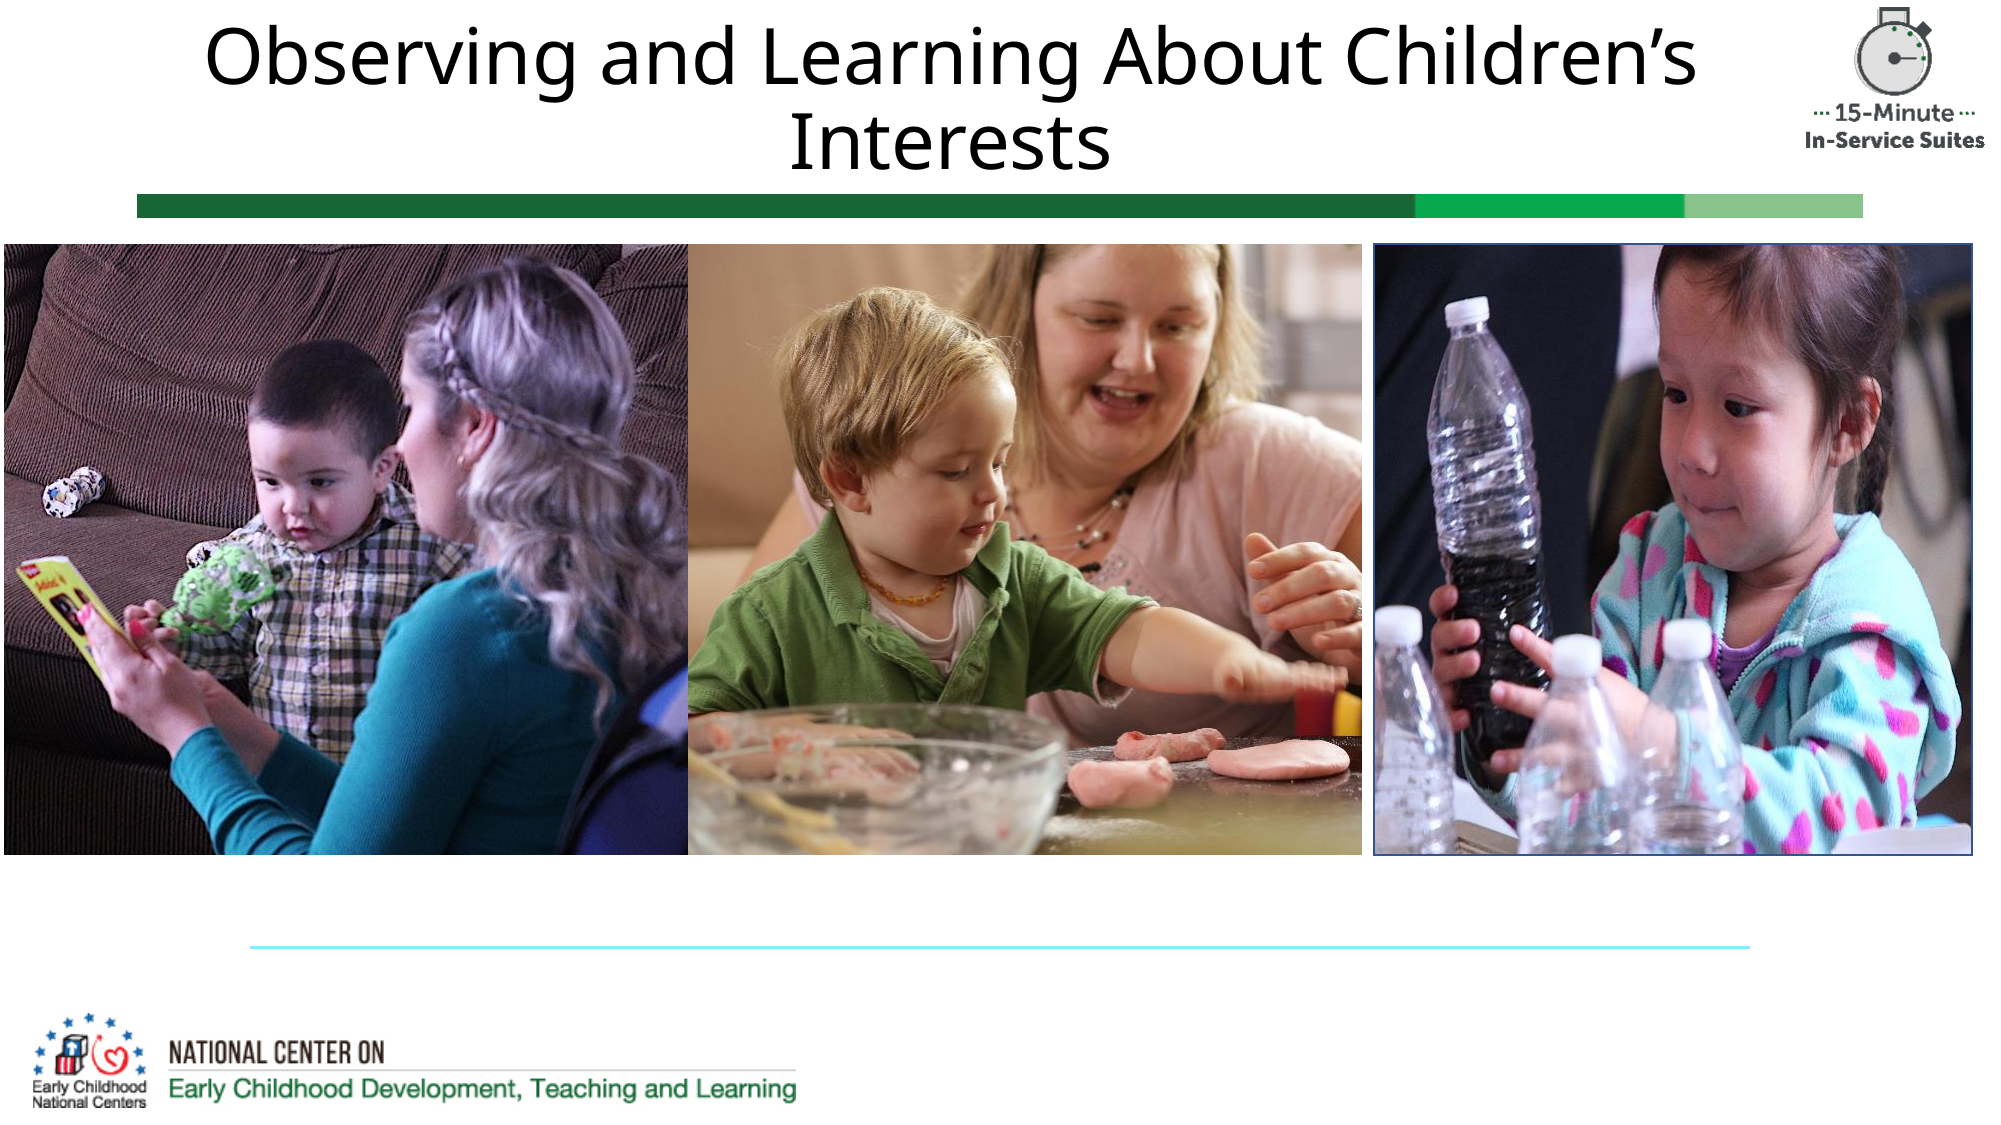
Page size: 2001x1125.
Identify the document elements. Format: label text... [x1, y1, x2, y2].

picture [4, 244, 1362, 855]
picture [137, 194, 1863, 218]
picture [33, 1013, 796, 1108]
text_box [1373, 243, 1973, 856]
picture [1790, 0, 1999, 161]
title Observing and Learning About Children’s Interests [56, 10, 1846, 194]
